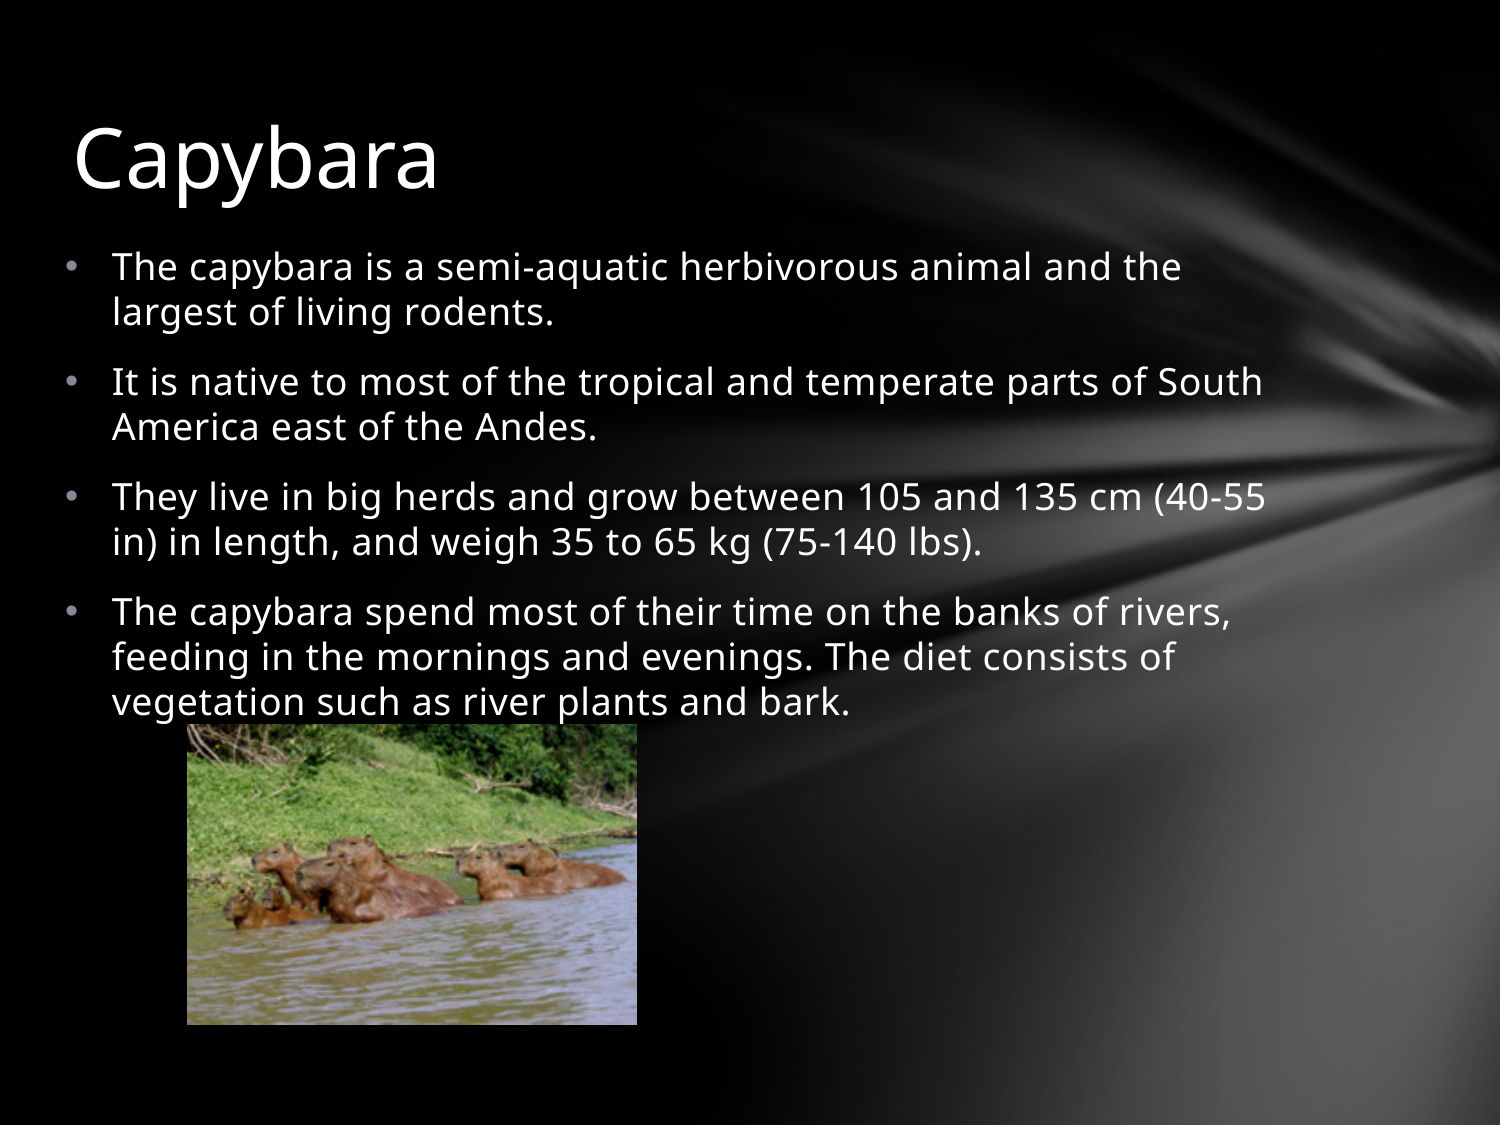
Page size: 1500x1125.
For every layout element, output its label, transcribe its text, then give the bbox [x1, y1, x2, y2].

picture [187, 724, 637, 1026]
title Capybara [57, 37, 1318, 213]
list The capybara is a semi-aquatic herbivorous animal and the largest of living rodents. It is native to most of the tropical and temperate parts of South America east of the Andes. They live in big herds and grow between 105 and 135 cm (40-55 in) in length, and weigh 35 to 65 kg (75-140 lbs). The capybara spend most of their time on the banks of rivers, feeding in the mornings and evenings. The diet consists of vegetation such as river plants and bark. [50, 235, 1310, 1011]
